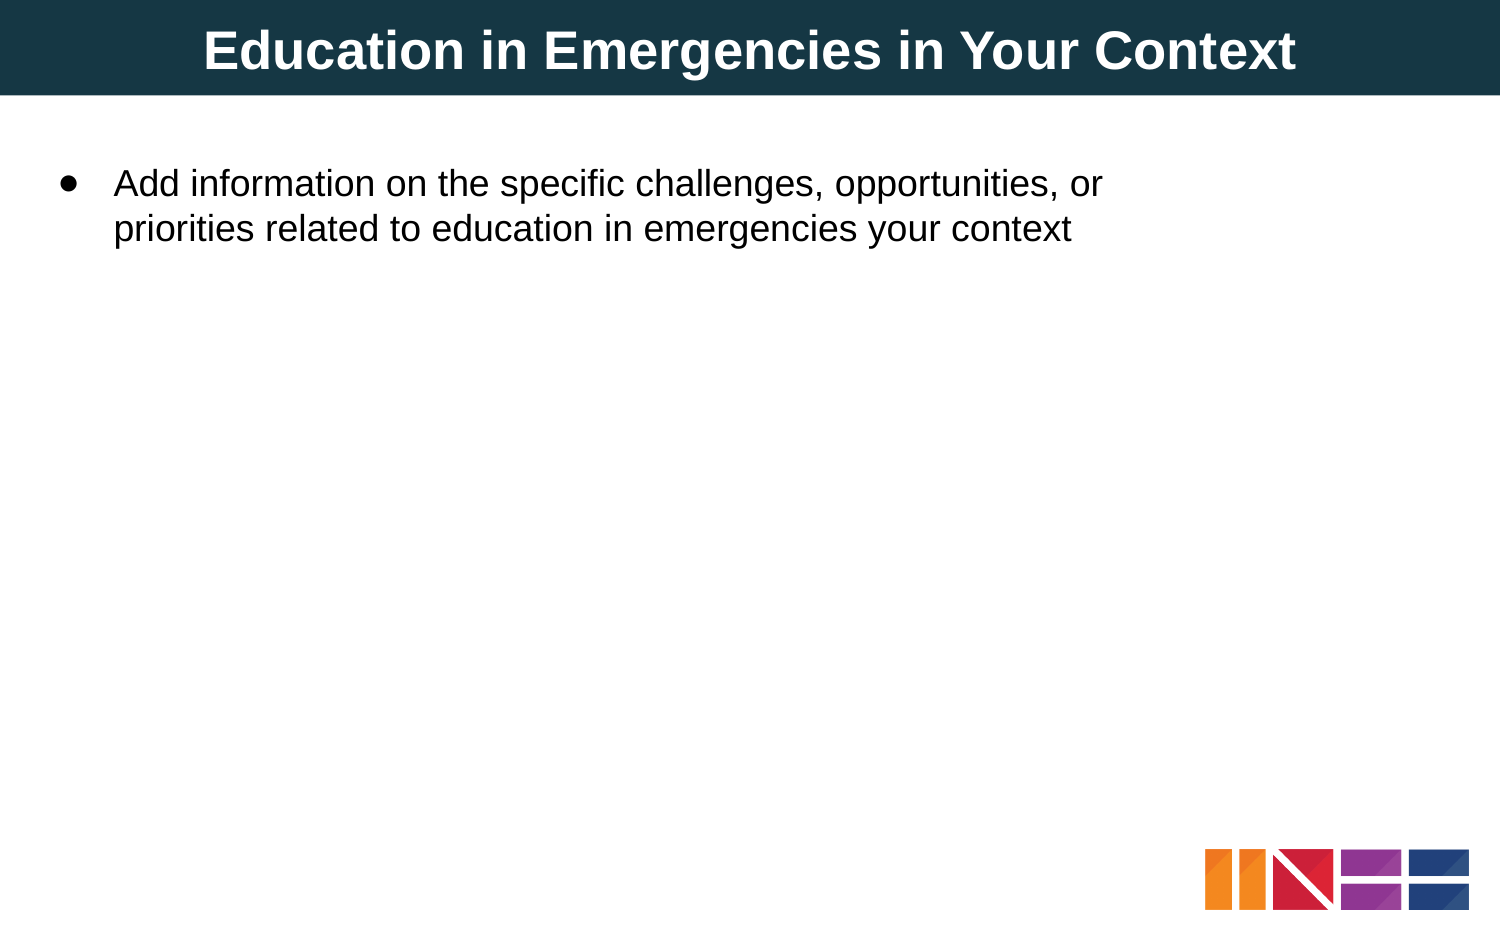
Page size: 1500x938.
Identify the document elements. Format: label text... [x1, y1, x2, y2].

picture [1205, 849, 1469, 910]
list Add information on the specific challenges, opportunities, or priorities related to education in emergencies your context [23, 143, 1256, 779]
title Education in Emergencies in Your Context [0, 0, 1500, 96]
